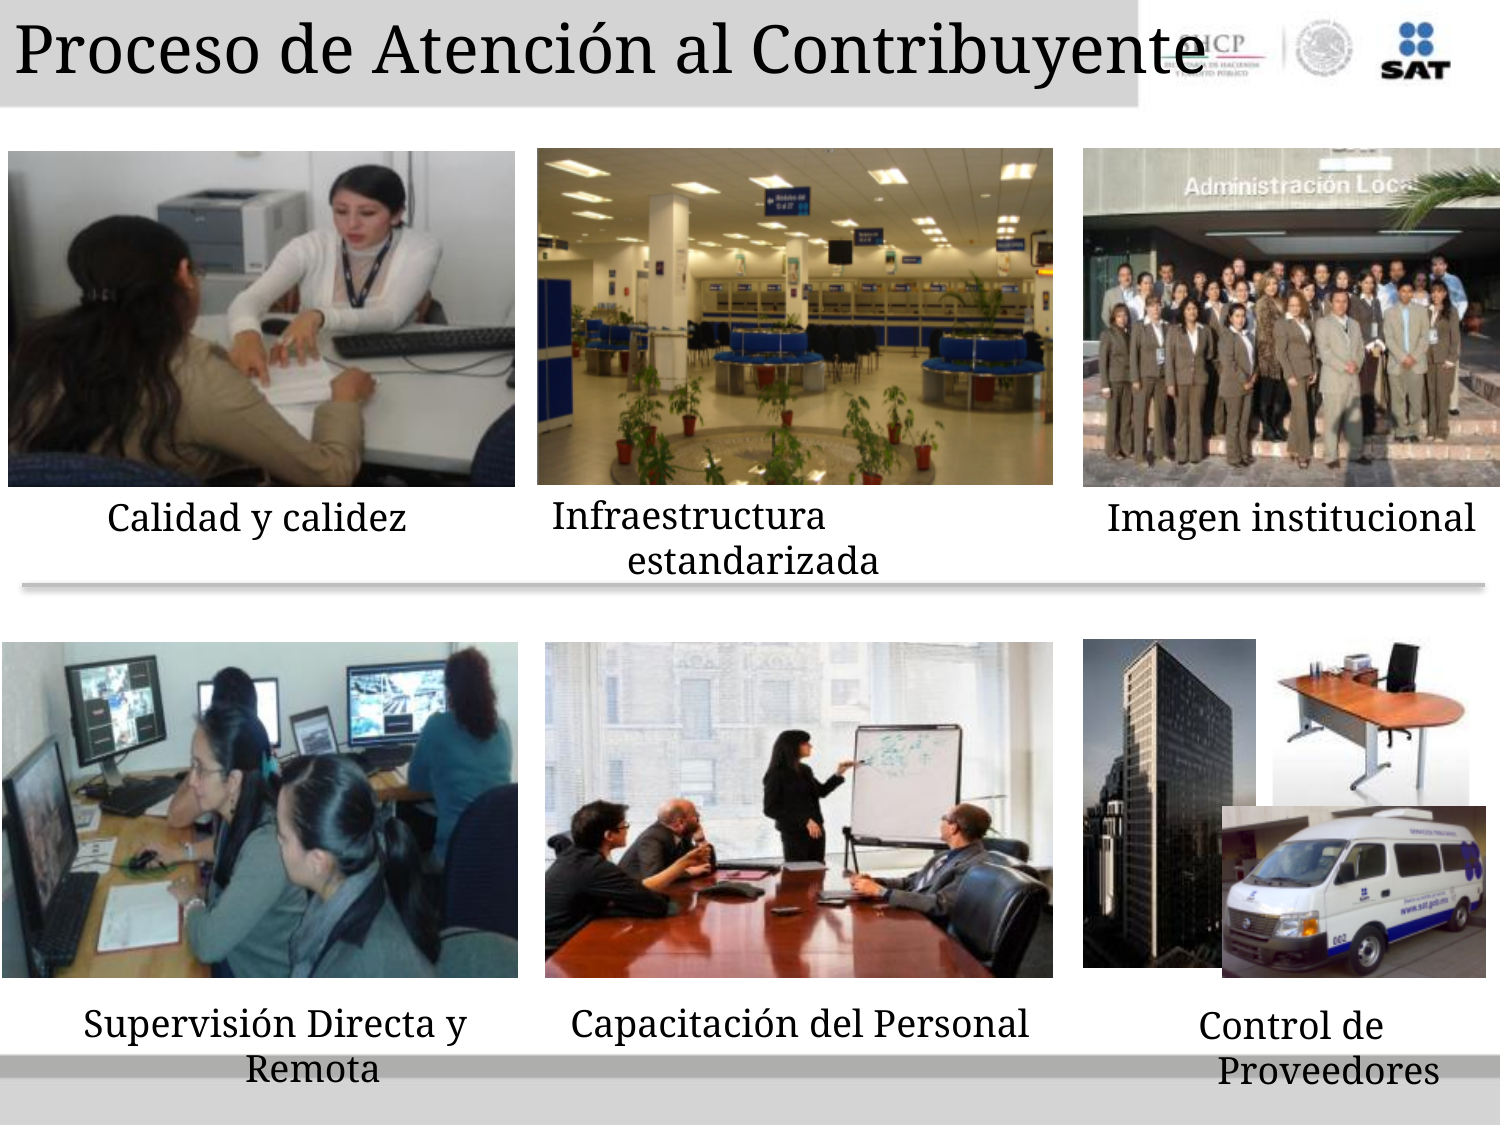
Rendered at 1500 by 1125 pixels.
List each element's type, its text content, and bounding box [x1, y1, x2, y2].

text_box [1083, 617, 1486, 978]
text_box Capacitación del Personal [546, 992, 1055, 1052]
picture [0, 0, 1500, 1125]
text_box Infraestructura estandarizada [537, 492, 1052, 581]
text_box Supervisión Directa y Remota [6, 992, 544, 1098]
text_box Proceso de Atención al Contribuyente [0, 0, 1350, 188]
text_box Control de Proveedores [1083, 994, 1500, 1100]
text_box Imagen institucional [1083, 494, 1500, 546]
text_box Calidad y calidez [0, 486, 515, 546]
